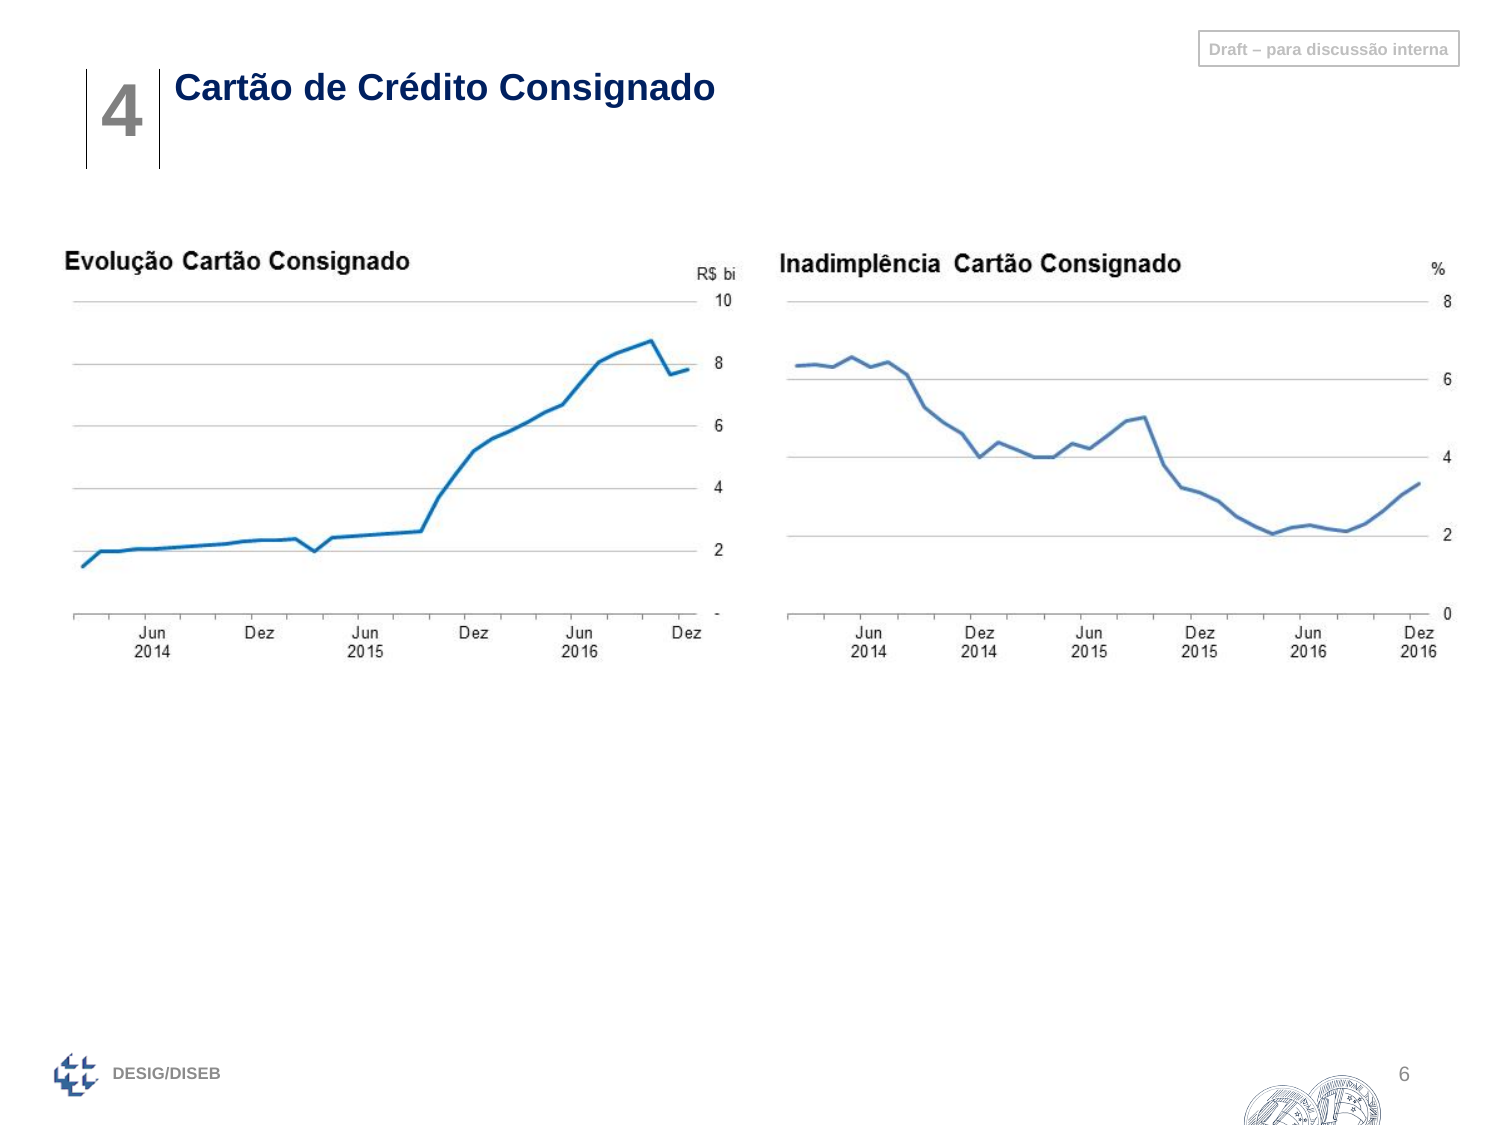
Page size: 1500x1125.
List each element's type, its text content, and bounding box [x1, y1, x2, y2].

slide_number 6 [1074, 1042, 1425, 1103]
picture [51, 1050, 97, 1098]
picture [42, 231, 751, 675]
text_box 4 [86, 54, 148, 179]
picture [1241, 1070, 1384, 1125]
text_box Cartão de Crédito Consignado [159, 60, 1471, 186]
picture [756, 231, 1466, 675]
footer DESIG/DISEB [97, 1042, 431, 1103]
